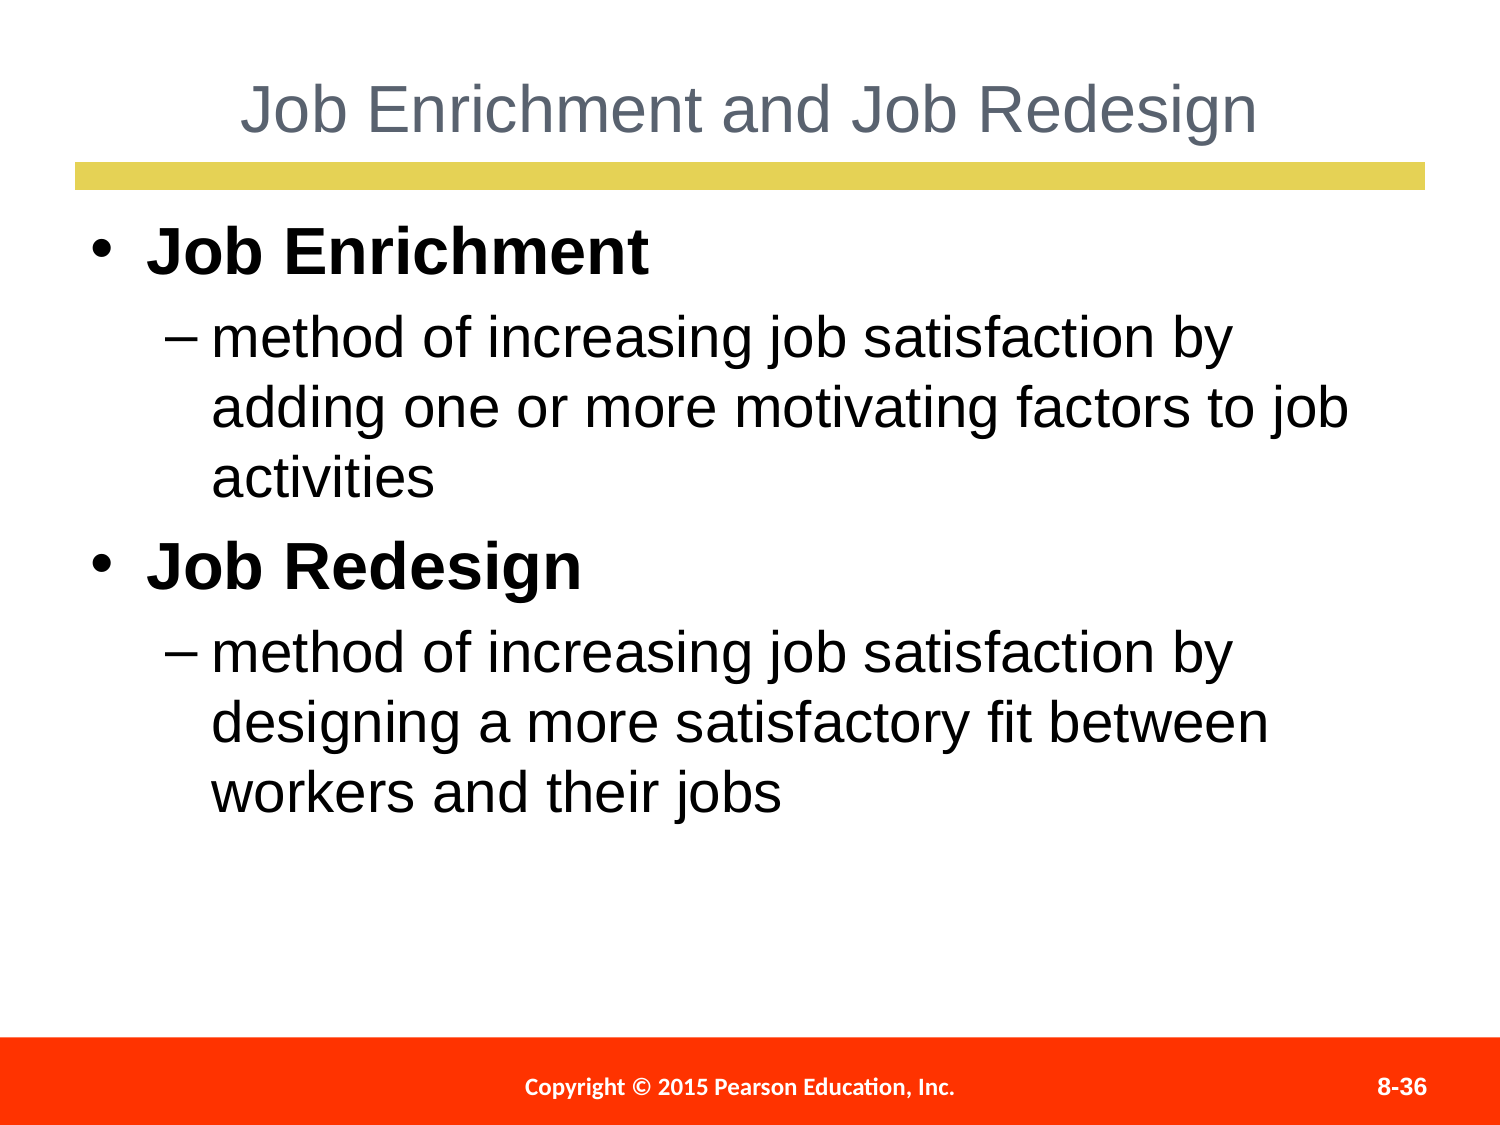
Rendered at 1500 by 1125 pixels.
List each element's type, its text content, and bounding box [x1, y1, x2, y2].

title Job Enrichment and Job Redesign [74, 12, 1426, 199]
list Job Enrichment method of increasing job satisfaction by adding one or more motivating factors to job activities Job Redesign method of increasing job satisfaction by designing a more satisfactory fit between workers and their jobs [74, 199, 1426, 1006]
